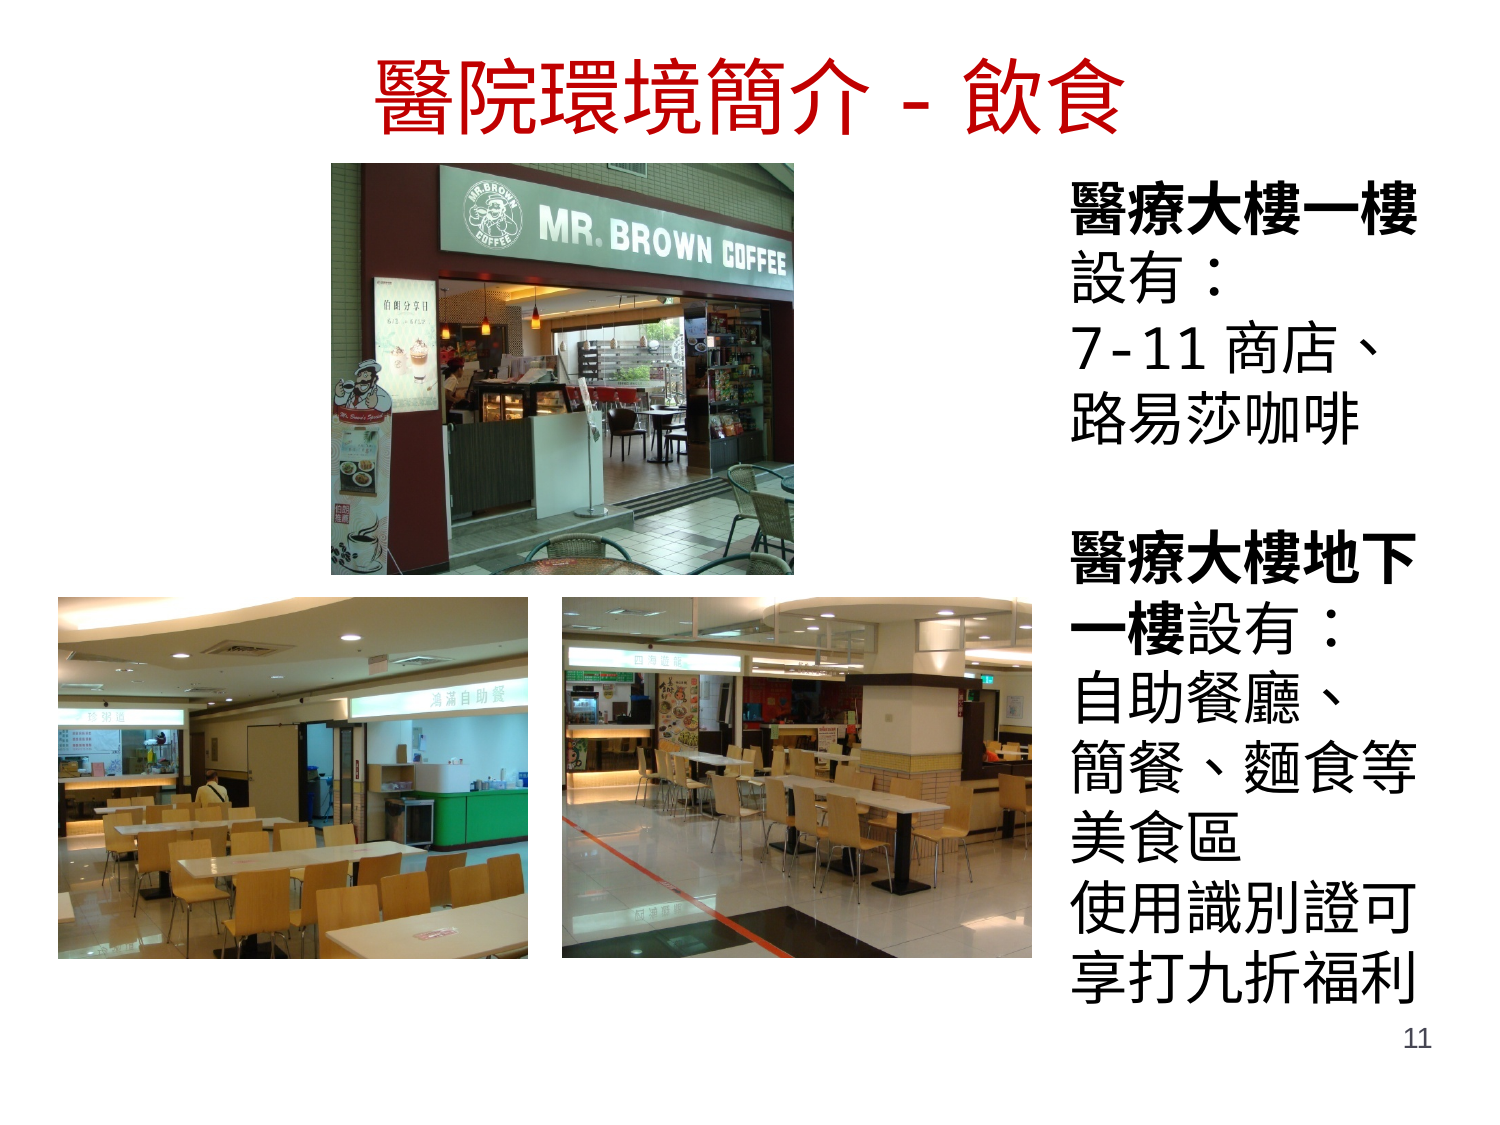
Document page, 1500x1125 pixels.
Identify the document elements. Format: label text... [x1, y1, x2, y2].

picture [331, 163, 794, 575]
picture [58, 597, 528, 959]
text_box 醫療大樓一樓設有： 7-11商店、 路易莎咖啡 醫療大樓地下一樓設有： 自助餐廳、 簡餐、麵食等美食區 使用識別證可享打九折福利 [1054, 163, 1442, 1020]
text_box 11 [1387, 1011, 1471, 1072]
text_box 醫院環境簡介-飲食 [74, 18, 1425, 153]
picture [562, 597, 1032, 959]
